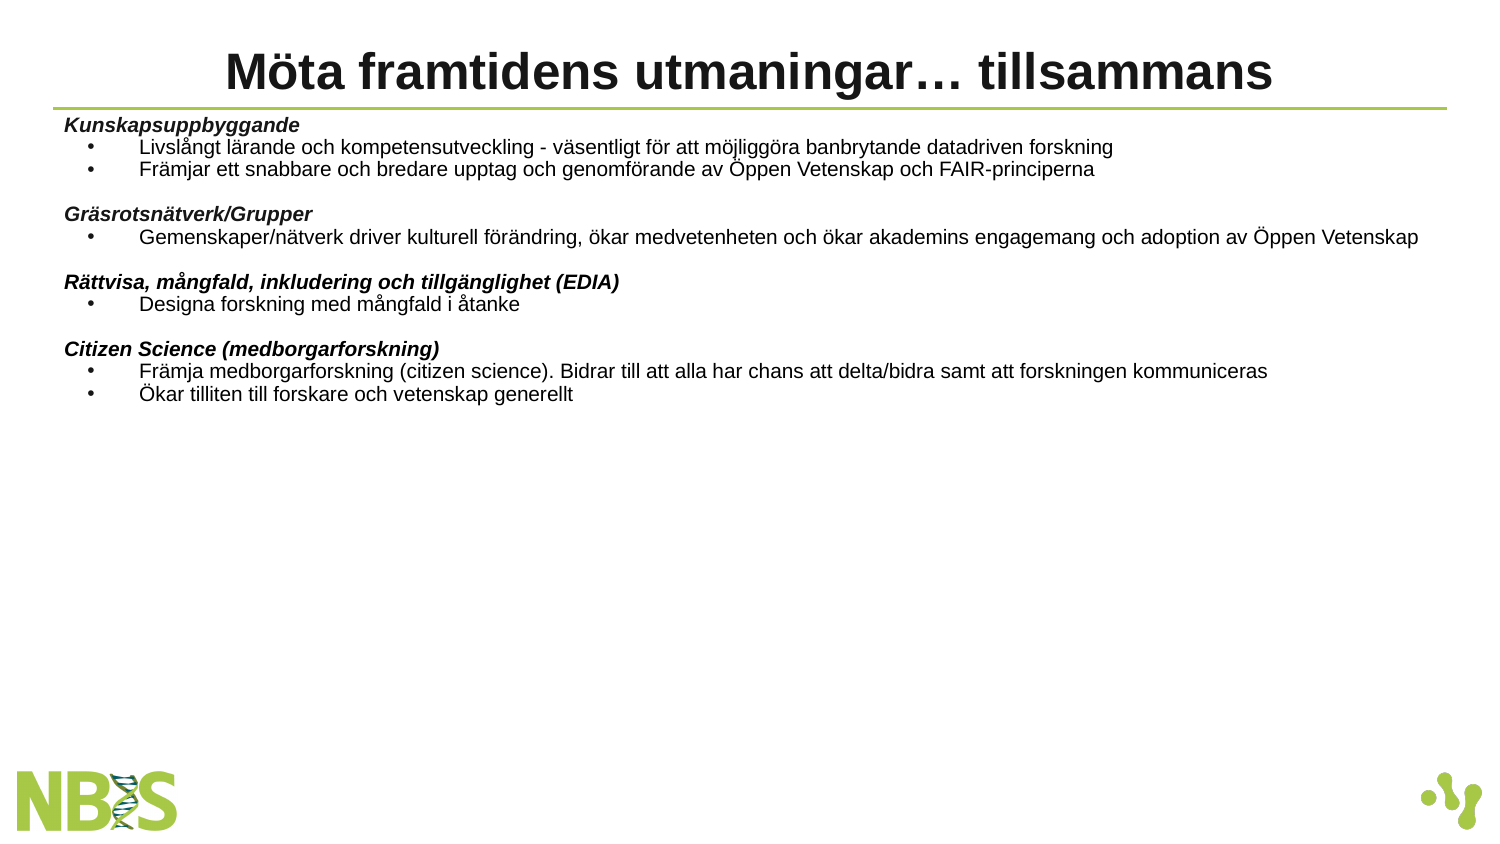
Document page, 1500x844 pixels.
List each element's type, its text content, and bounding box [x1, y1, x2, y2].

title Möta framtidens utmaningar… tillsammans [53, 39, 1447, 107]
picture [1419, 771, 1483, 831]
list Kunskapsuppbyggande Livslångt lärande och kompetensutveckling - väsentligt för att möjliggöra banbrytande datadriven forskning Främjar ett snabbare och bredare upptag och genomförande av Öppen Vetenskap och FAIR-principerna Gräsrotsnätverk/Grupper Gemenskaper/nätverk driver kulturell förändring, ökar medvetenheten och ökar akademins engagemang och adoption av Öppen Vetenskap Rättvisa, mångfald, inkludering och tillgänglighet (EDIA) Designa forskning med mångfald i åtanke Citizen Science (medborgarforskning) Främja medborgarforskning (citizen science). Bidrar till att alla har chans att delta/bidra samt att forskningen kommuniceras Ökar tilliten till forskare och vetenskap generellt [53, 108, 1447, 797]
picture [17, 771, 178, 831]
